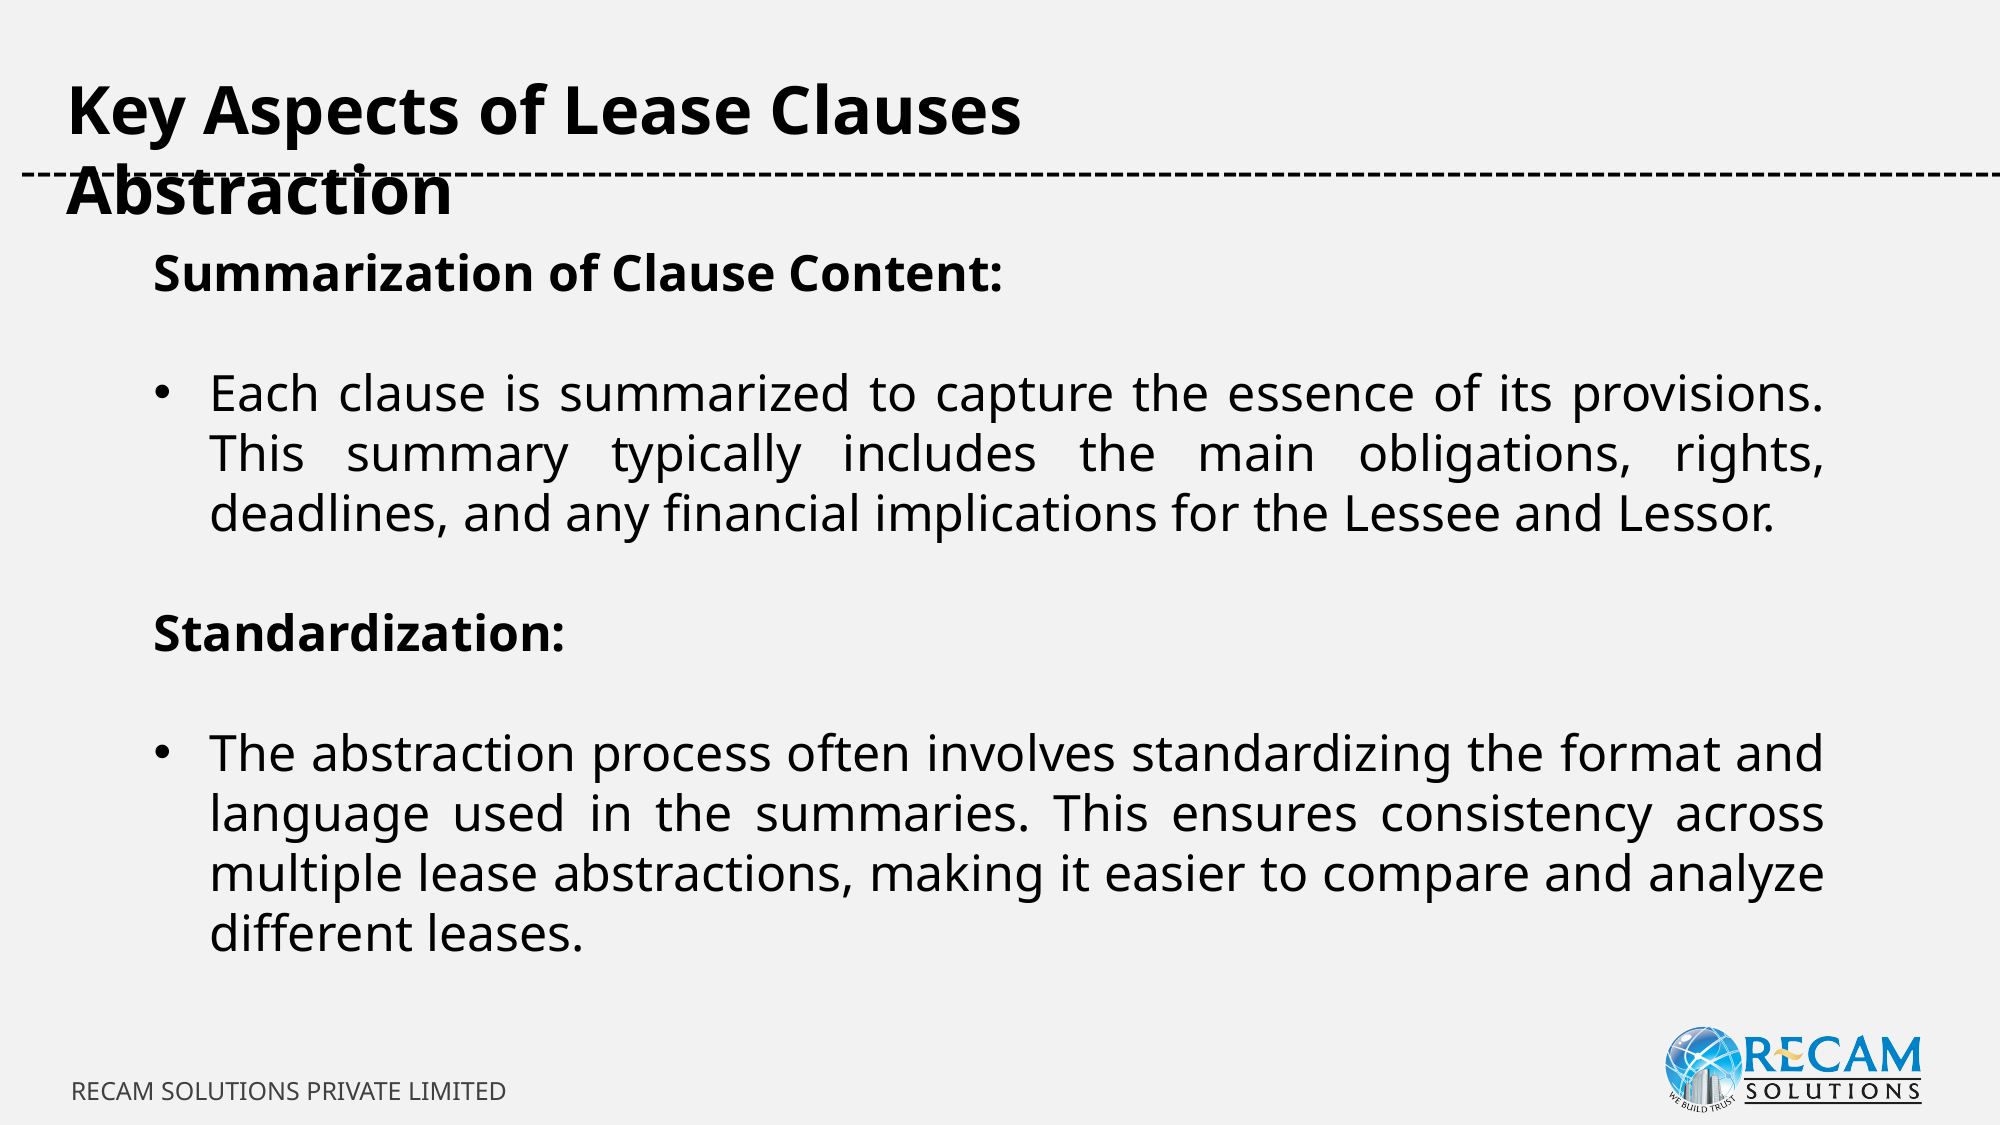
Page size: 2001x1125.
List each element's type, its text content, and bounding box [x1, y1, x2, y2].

text_box Key Aspects of Lease Clauses Abstraction [51, 60, 1311, 131]
picture [1652, 1014, 1935, 1125]
text_box Key Aspects of Lease Clauses Abstraction [51, 207, 1311, 316]
text_box Summarization of Clause Content: Each clause is summarized to capture the essence of its provisions. This summary typically includes the main obligations, rights, deadlines, and any financial implications for the Lessee and Lessor. Standardization: The abstraction process often involves standardizing the format and language used in the summaries. This ensures consistency across multiple lease abstractions, making it easier to compare and analyze different leases. [138, 234, 1842, 969]
footer RECAM SOLUTIONS PRIVATE LIMITED [70, 1073, 971, 1107]
text_box ----------------------------------------------------------------------------------------------------------------------------- [6, 131, 2000, 207]
